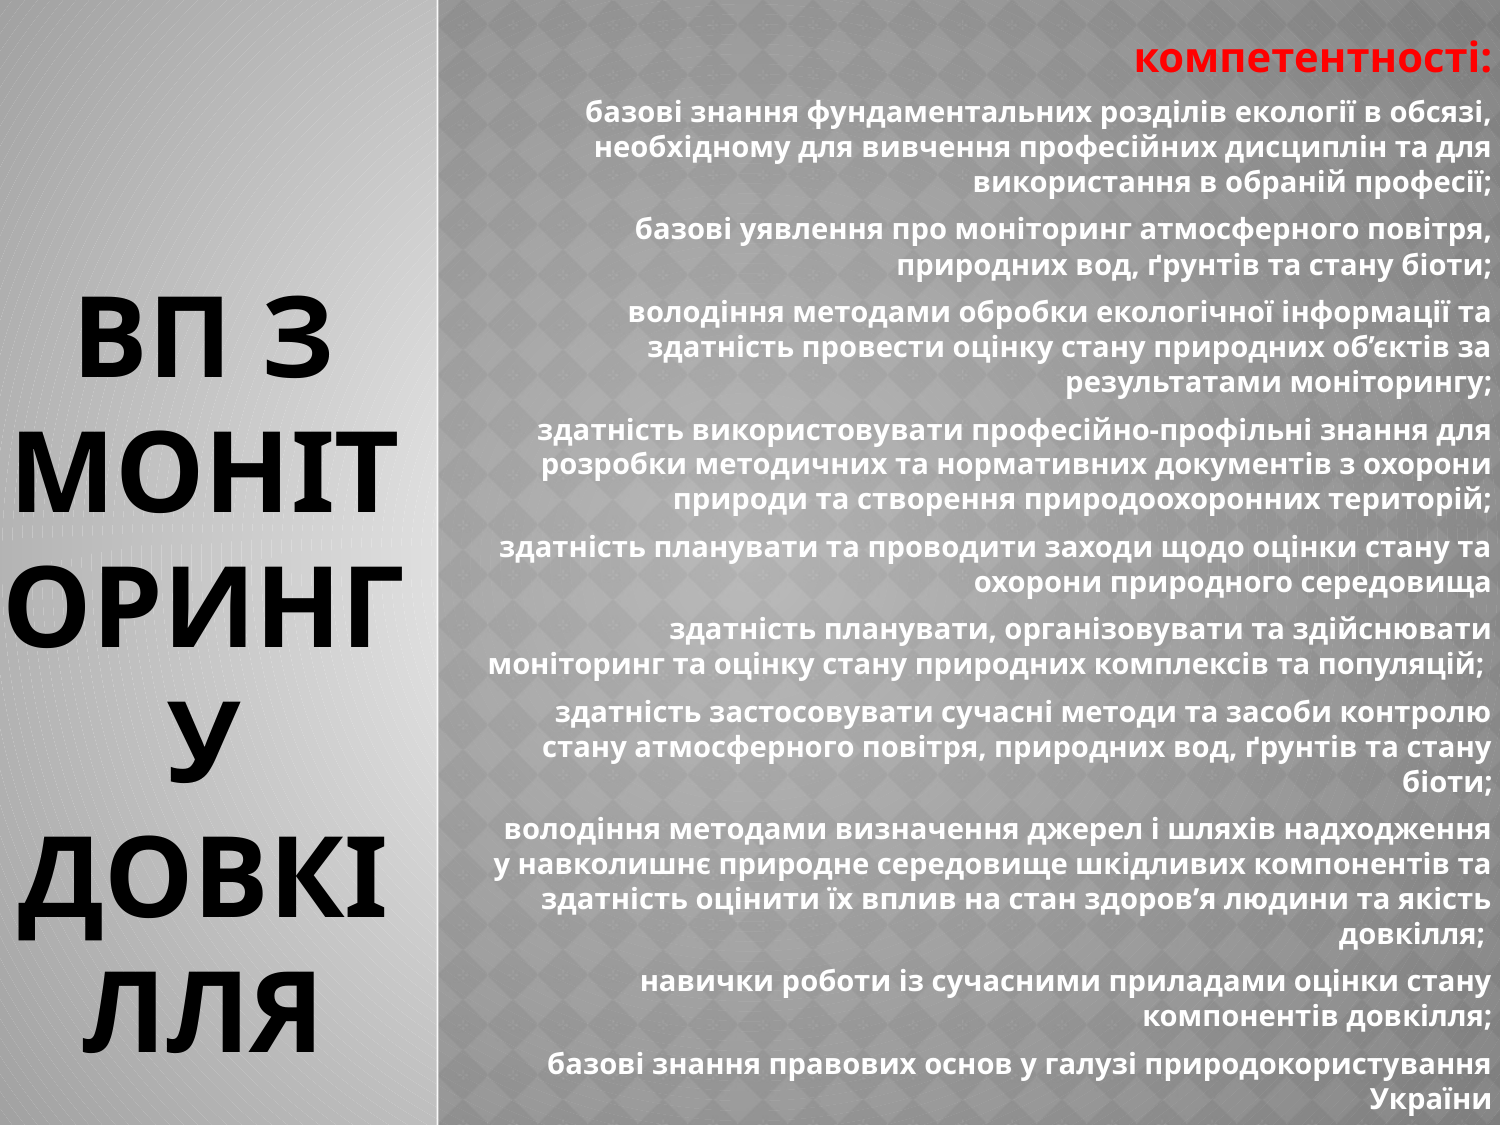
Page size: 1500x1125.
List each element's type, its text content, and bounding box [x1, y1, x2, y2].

subtitle компетентності: базові знання фундаментальних розділів екології в обсязі, необхідному для вивчення професійних дисциплін та для використання в обраній професії; базові уявлення про моніторинг атмосферного повітря, природних вод, ґрунтів та стану біоти; володіння методами обробки екологічної інформації та здатність провести оцінку стану природних об’єктів за результатами моніторингу; здатність використовувати професійно-профільні знання для розробки методичних та нормативних документів з охорони природи та створення природоохоронних територій; здатність планувати та проводити заходи щодо оцінки стану та охорони природного середовища здатність планувати, організовувати та здійснювати моніторинг та оцінку стану природних комплексів та популяцій; здатність застосовувати сучасні методи та засоби контролю стану атмосферного повітря, природних вод, ґрунтів та стану біоти; володіння методами визначення джерел і шляхів надходження у навколишнє природне середовище шкідливих компонентів та здатність оцінити їх вплив на стан здоров’я людини та якість довкілля; навички роботи із сучасними приладами оцінки стану компонентів довкілля; базові знання правових основ у галузі природокористування України [478, 30, 1500, 1125]
title ВП з моніторингу довкілля [0, 0, 408, 1083]
